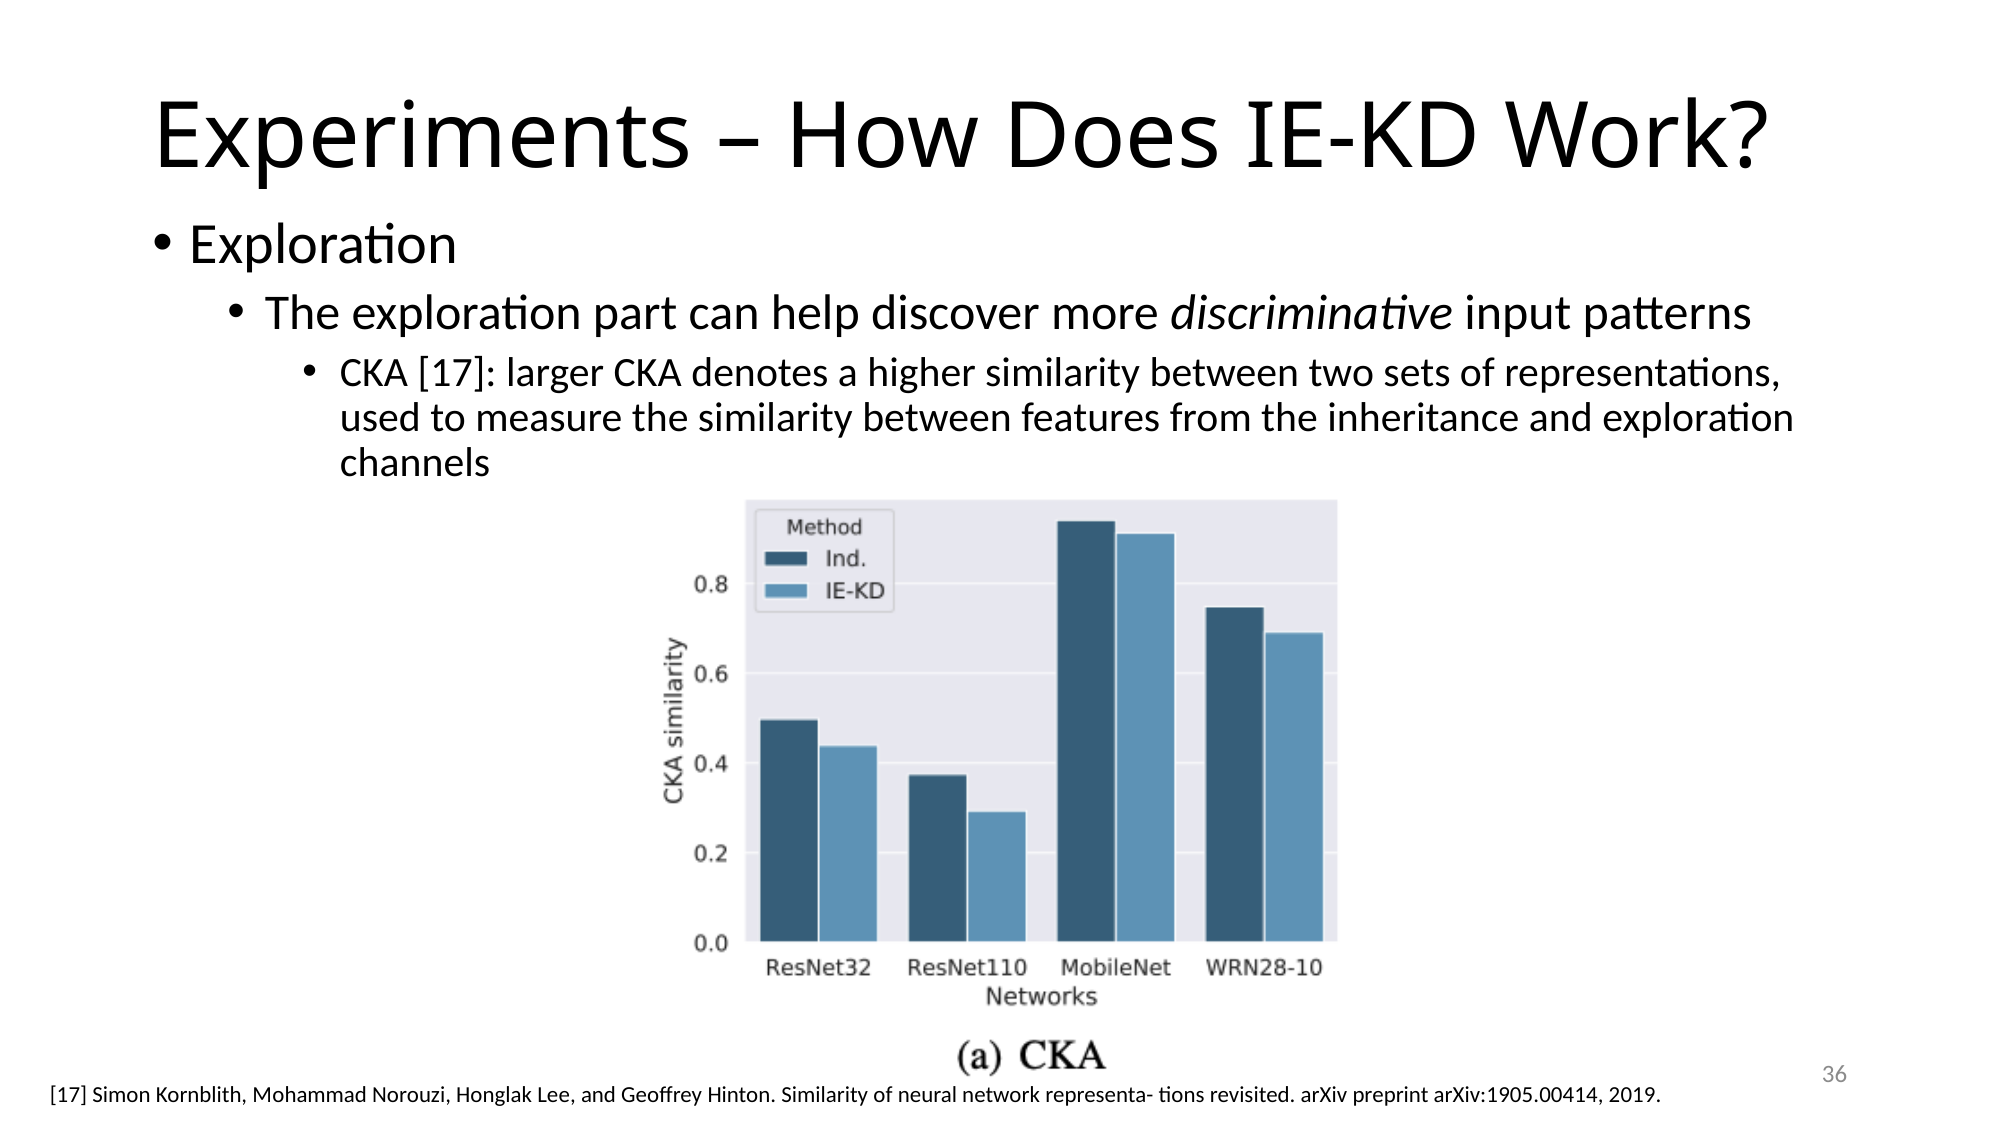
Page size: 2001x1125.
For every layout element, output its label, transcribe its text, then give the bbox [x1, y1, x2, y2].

slide_number 36 [1412, 1042, 1863, 1072]
picture [639, 475, 1361, 1096]
title Experiments – How Does IE-KD Work? [137, 28, 1863, 205]
list Exploration The exploration part can help discover more discriminative input patterns CKA [17]: larger CKA denotes a higher similarity between two sets of representations, used to measure the similarity between features from the inheritance and exploration channels [137, 205, 1877, 1072]
text_box [17] Simon Kornblith, Mohammad Norouzi, Honglak Lee, and Geoffrey Hinton. Similarity of neural network representa- tions revisited. arXiv preprint arXiv:1905.00414, 2019. [35, 1072, 1980, 1115]
